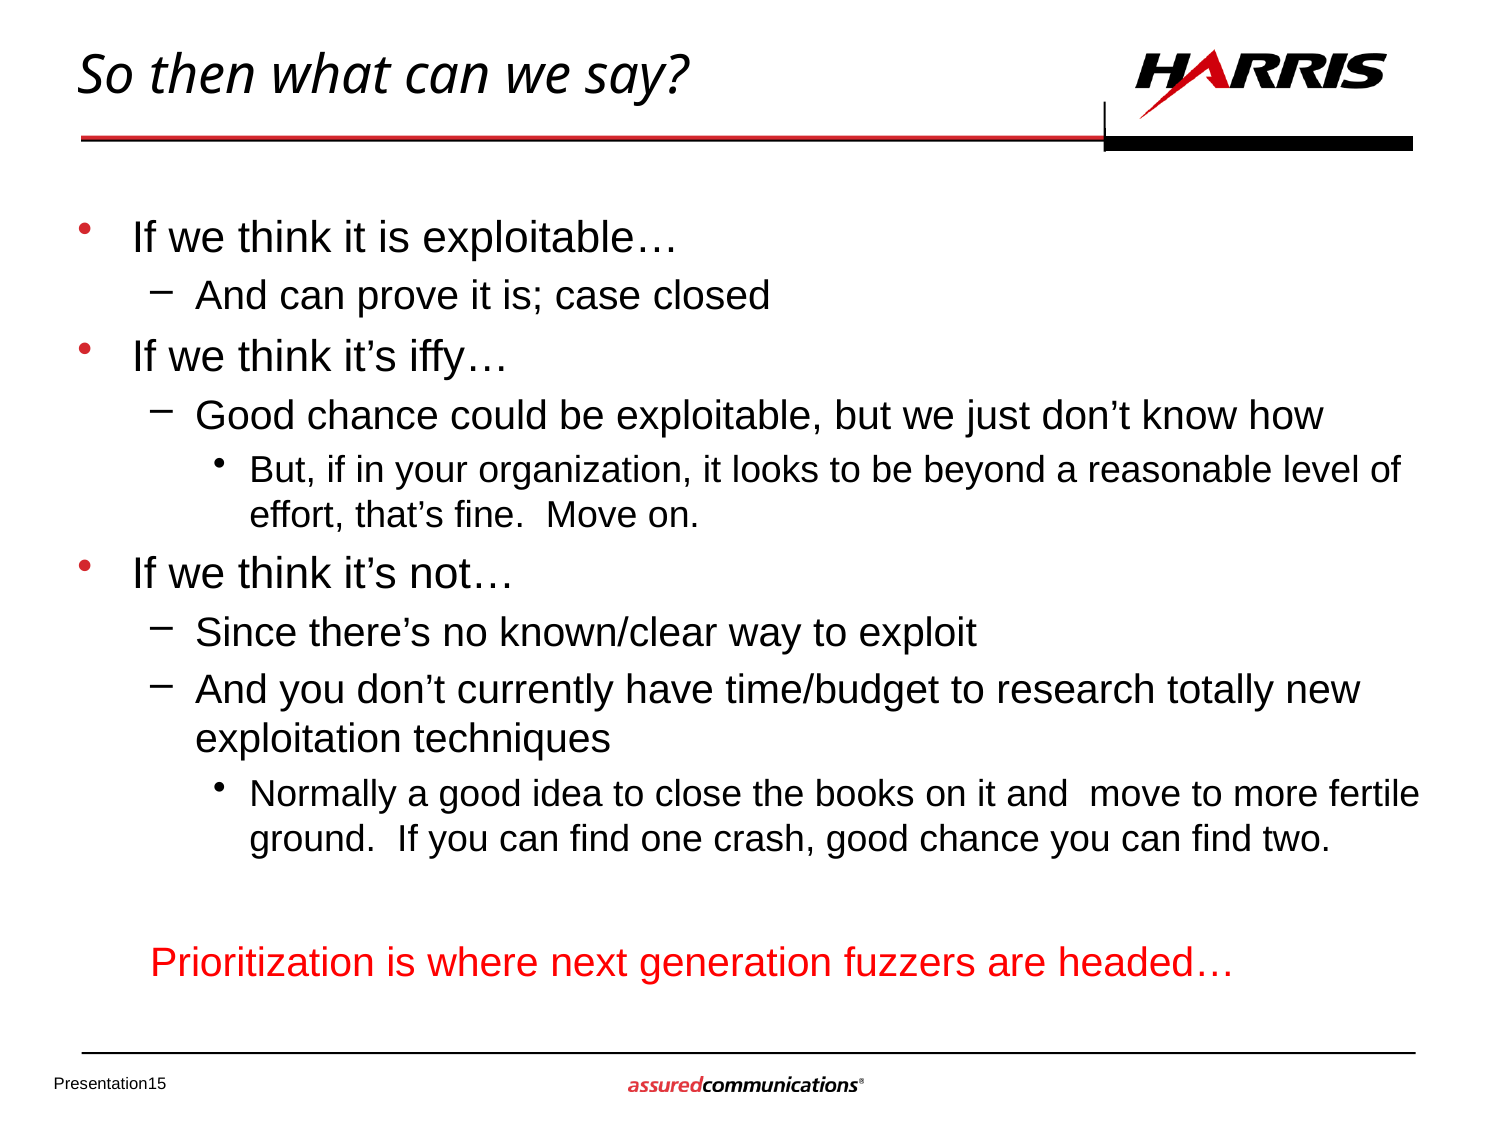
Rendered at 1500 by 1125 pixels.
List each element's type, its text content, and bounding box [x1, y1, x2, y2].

picture [1135, 49, 1387, 119]
list If we think it is exploitable… And can prove it is; case closed If we think it’s iffy… Good chance could be exploitable, but we just don’t know how But, if in your organization, it looks to be beyond a reasonable level of effort, that’s fine. Move on. If we think it’s not… Since there’s no known/clear way to exploit And you don’t currently have time/budget to research totally new exploitation techniques Normally a good idea to close the books on it and move to more fertile ground. If you can find one crash, good chance you can find two. Prioritization is where next generation fuzzers are headed… [62, 199, 1439, 1013]
picture [628, 1076, 864, 1092]
title So then what can we say? [62, 27, 951, 117]
